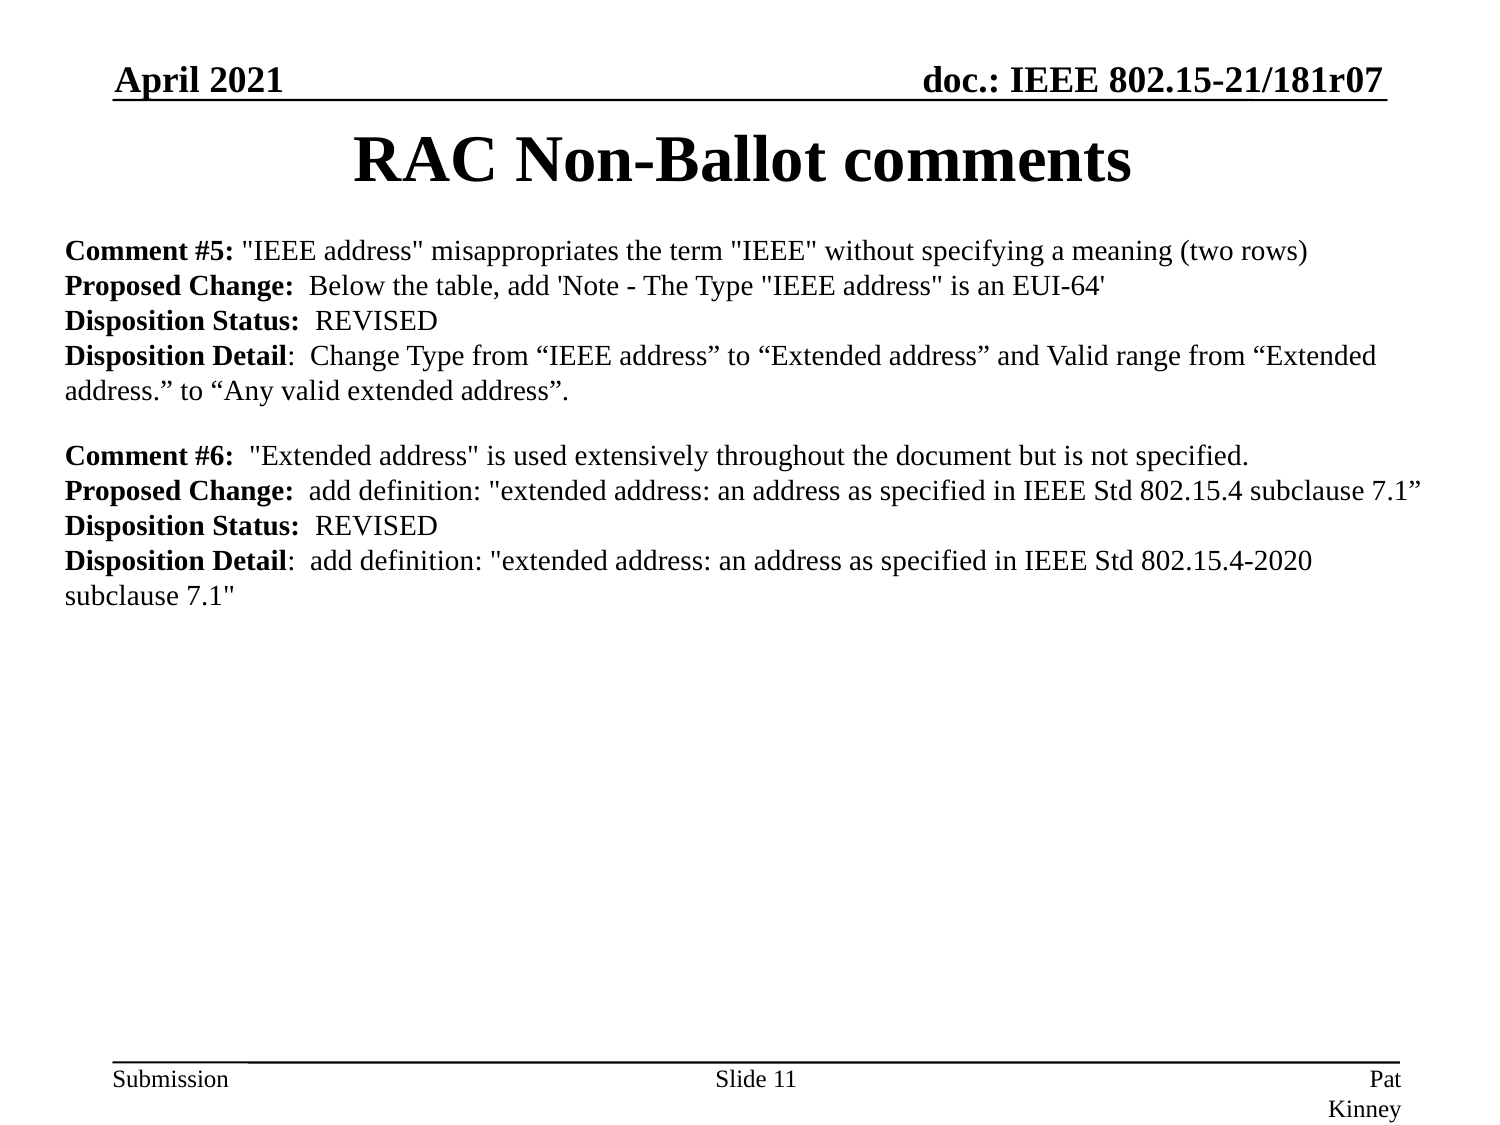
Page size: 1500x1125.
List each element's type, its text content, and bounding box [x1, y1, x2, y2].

text_box Comment #6: "Extended address" is used extensively throughout the document but is not specified. Proposed Change: add definition: "extended address: an address as specified in IEEE Std 802.15.4 subclause 7.1” Disposition Status: REVISED Disposition Detail: add definition: "extended address: an address as specified in IEEE Std 802.15.4-2020 subclause 7.1" [50, 428, 1450, 619]
footer Pat Kinney (Kinney Consulting) [1324, 1061, 1402, 1093]
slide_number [114, 54, 366, 101]
slide_number Slide 11 [712, 1061, 800, 1093]
title RAC Non-Ballot comments [114, 89, 1390, 220]
text_box Comment #5: "IEEE address" misappropriates the term "IEEE" without specifying a meaning (two rows) Proposed Change: Below the table, add 'Note - The Type "IEEE address" is an EUI-64' Disposition Status: REVISED Disposition Detail: Change Type from “IEEE address” to “Extended address” and Valid range from “Extended address.” to “Any valid extended address”. [49, 223, 1477, 414]
